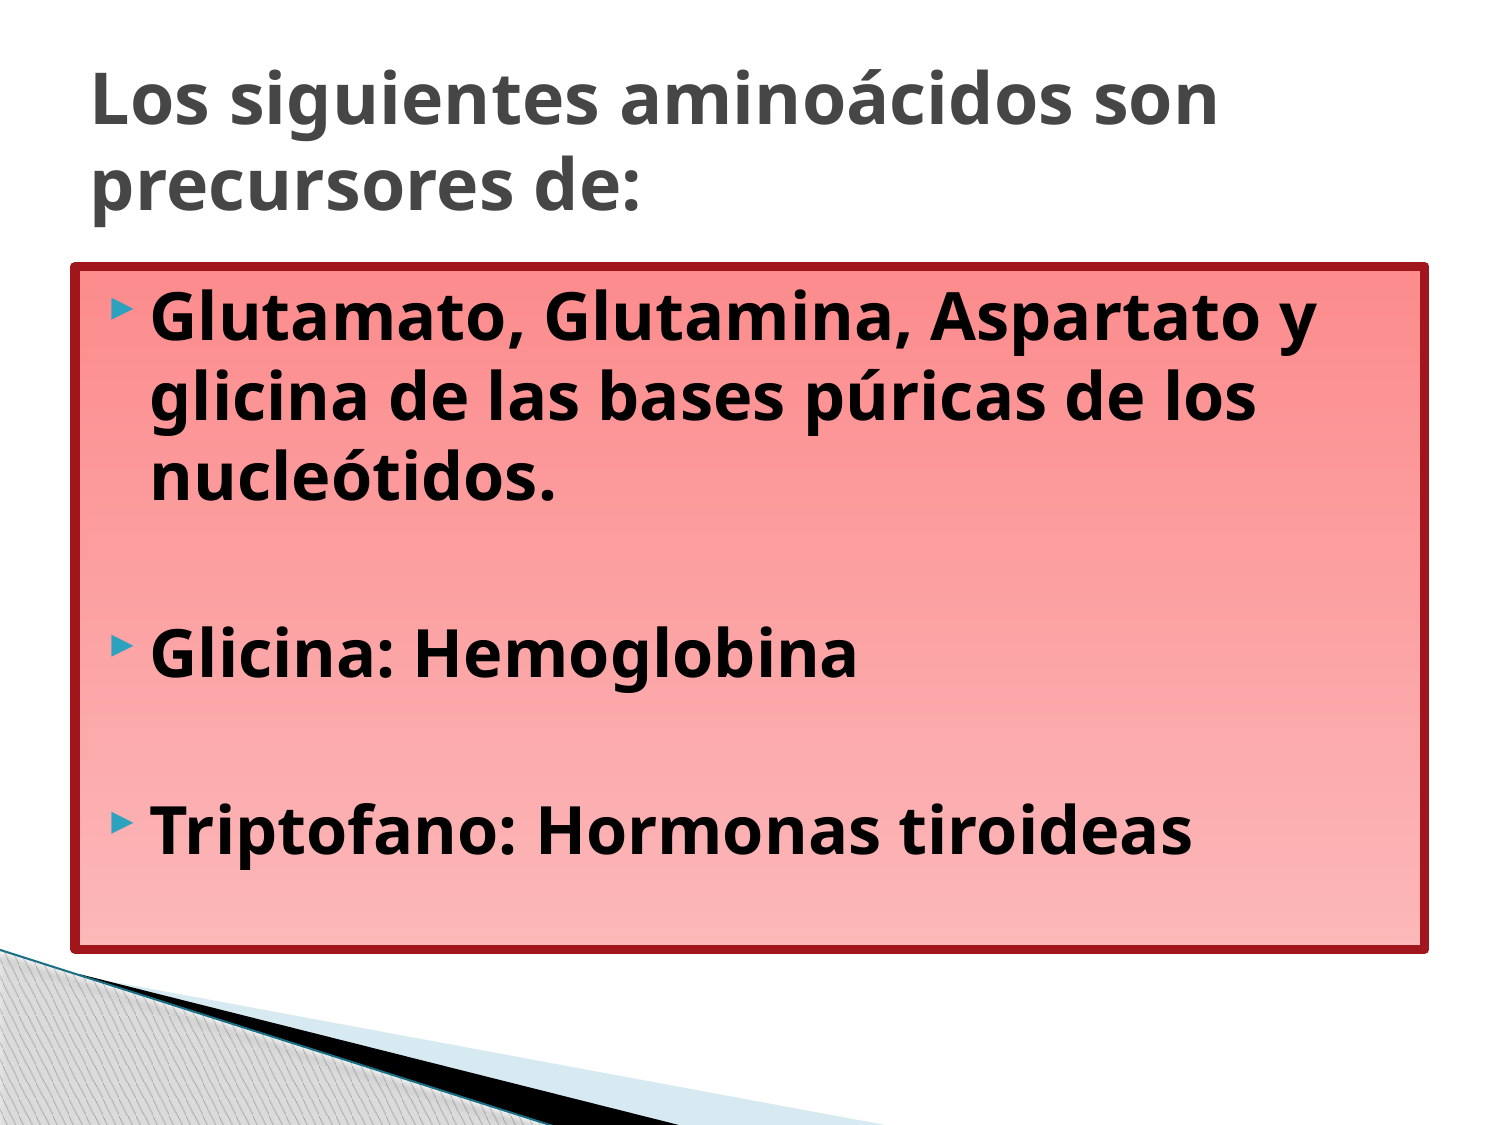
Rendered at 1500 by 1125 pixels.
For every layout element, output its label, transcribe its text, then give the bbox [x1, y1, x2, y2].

title Los siguientes aminoácidos son precursores de: [75, 45, 1425, 233]
list Glutamato, Glutamina, Aspartato y glicina de las bases púricas de los nucleótidos. Glicina: Hemoglobina Triptofano: Hormonas tiroideas [70, 262, 1429, 954]
